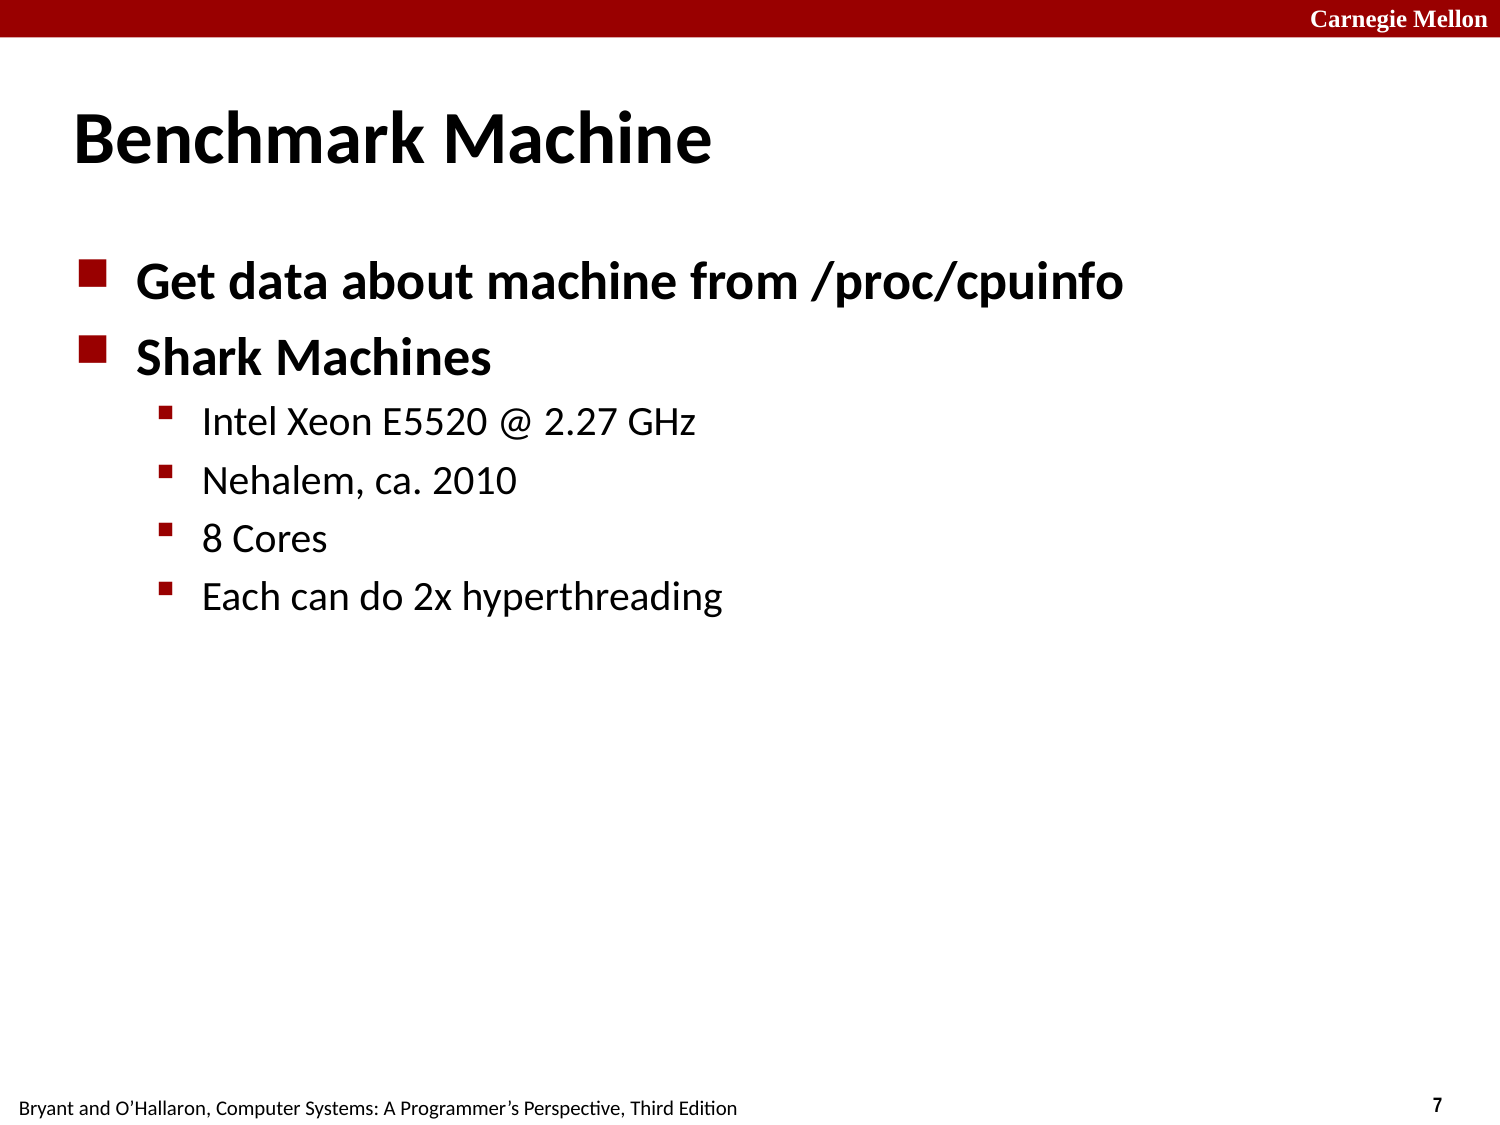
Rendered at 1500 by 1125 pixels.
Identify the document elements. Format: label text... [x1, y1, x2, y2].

title Benchmark Machine [58, 71, 1305, 197]
list Get data about machine from /proc/cpuinfo Shark Machines Intel Xeon E5520 @ 2.27 GHz Nehalem, ca. 2010 8 Cores Each can do 2x hyperthreading [64, 237, 1426, 1040]
